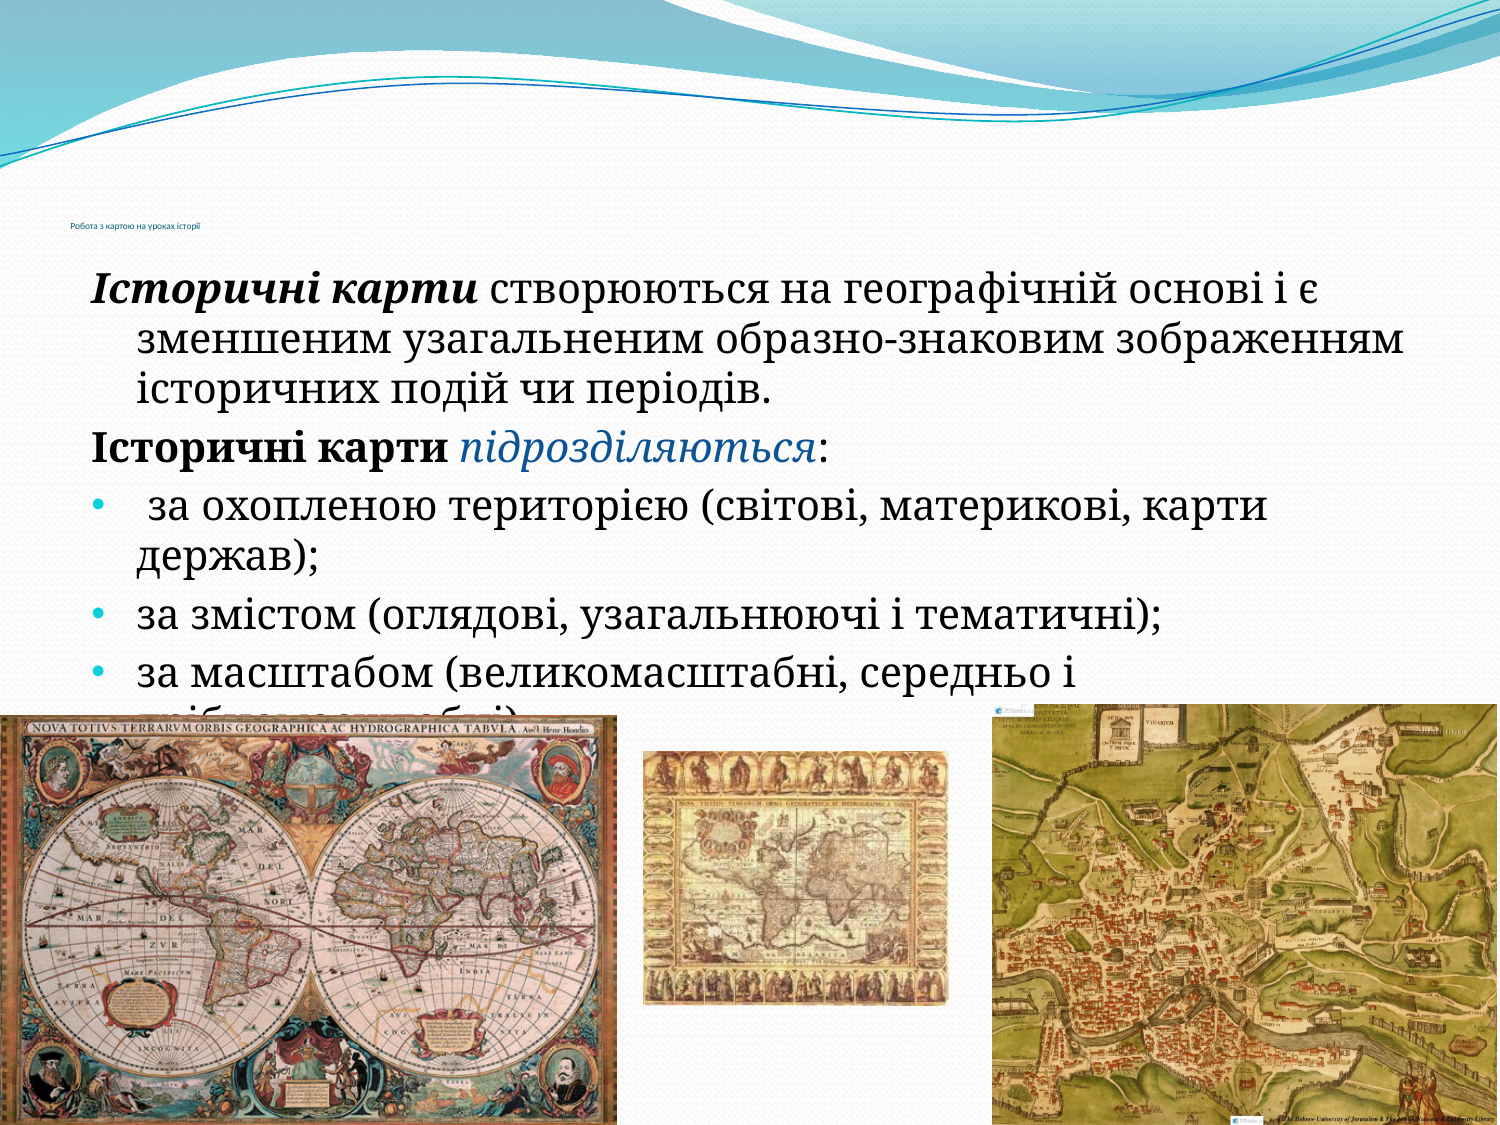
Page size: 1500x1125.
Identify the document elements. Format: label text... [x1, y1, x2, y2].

picture [992, 704, 1497, 1125]
picture [643, 750, 949, 1006]
picture [0, 715, 617, 1125]
list Історичні карти створюються на географічній основі і є зменшеним узагальненим образно-знаковим зображенням історичних подій чи періодів. Історичні карти підрозділяються: за охопленою територією (світові, материкові, карти держав); за змістом (оглядові, узагальнюючі і тематичні); за масштабом (великомасштабні, середньо і дрібномасштабні). [76, 196, 1420, 958]
title Робота з картою на уроках історії [70, 137, 1413, 232]
